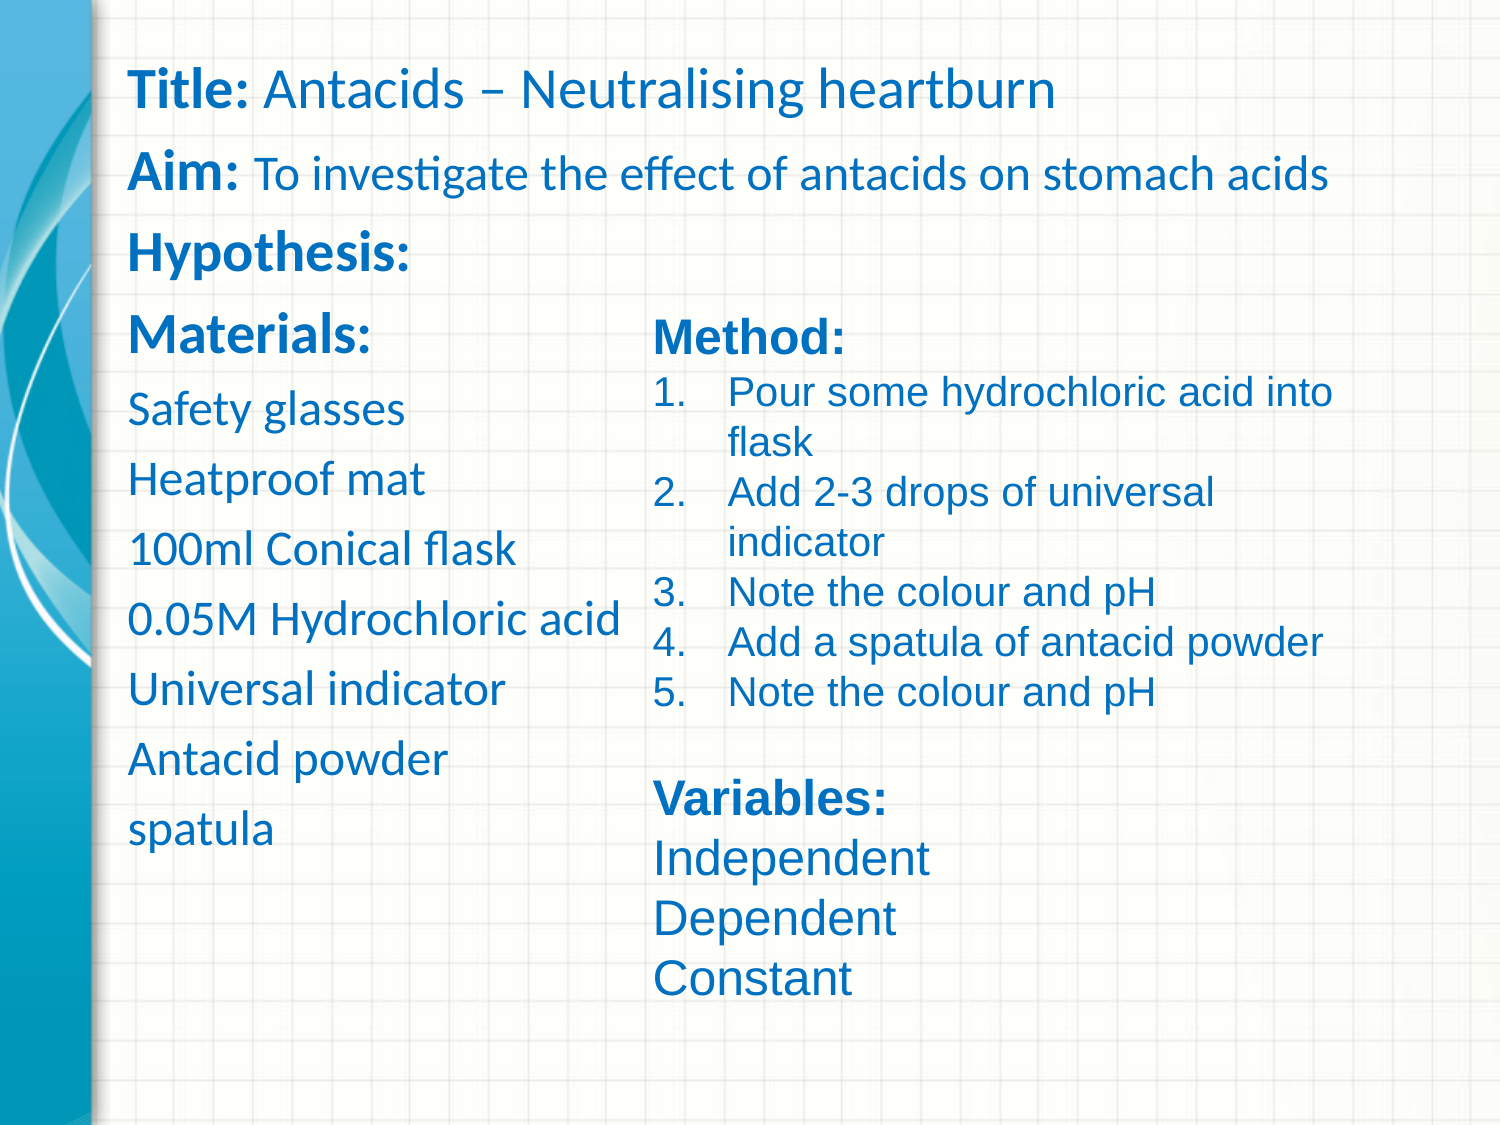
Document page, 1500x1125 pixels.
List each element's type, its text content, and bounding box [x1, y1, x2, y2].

picture [0, 0, 1500, 1125]
list Title: Antacids – Neutralising heartburn Aim: To investigate the effect of antacids on stomach acids Hypothesis: Materials: Safety glasses Heatproof mat 100ml Conical flask 0.05M Hydrochloric acid Universal indicator Antacid powder spatula [112, 42, 1459, 1006]
text_box Method: Pour some hydrochloric acid into flask Add 2-3 drops of universal indicator Note the colour and pH Add a spatula of antacid powder Note the colour and pH Variables: Independent Dependent Constant [637, 297, 1376, 1013]
